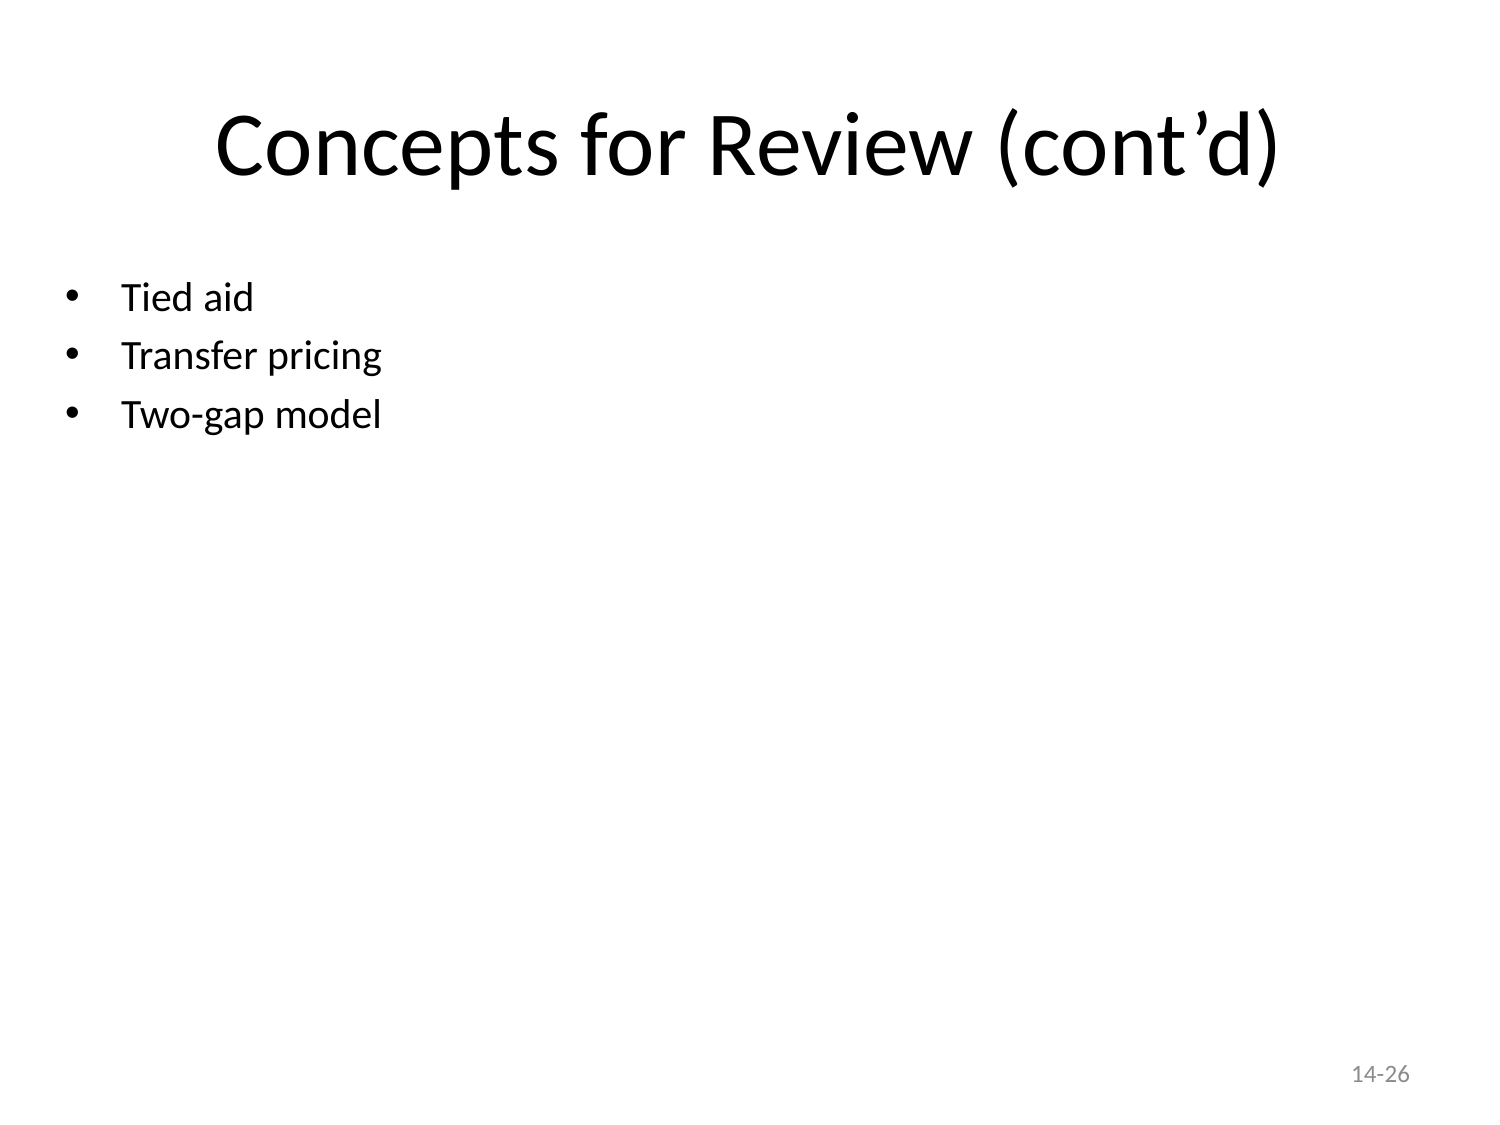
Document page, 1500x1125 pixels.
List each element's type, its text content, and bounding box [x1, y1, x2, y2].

slide_number 14-26 [1074, 1042, 1425, 1103]
list Tied aid Transfer pricing Two-gap model [50, 262, 719, 1013]
title Concepts for Review (cont’d) [75, 45, 1425, 233]
